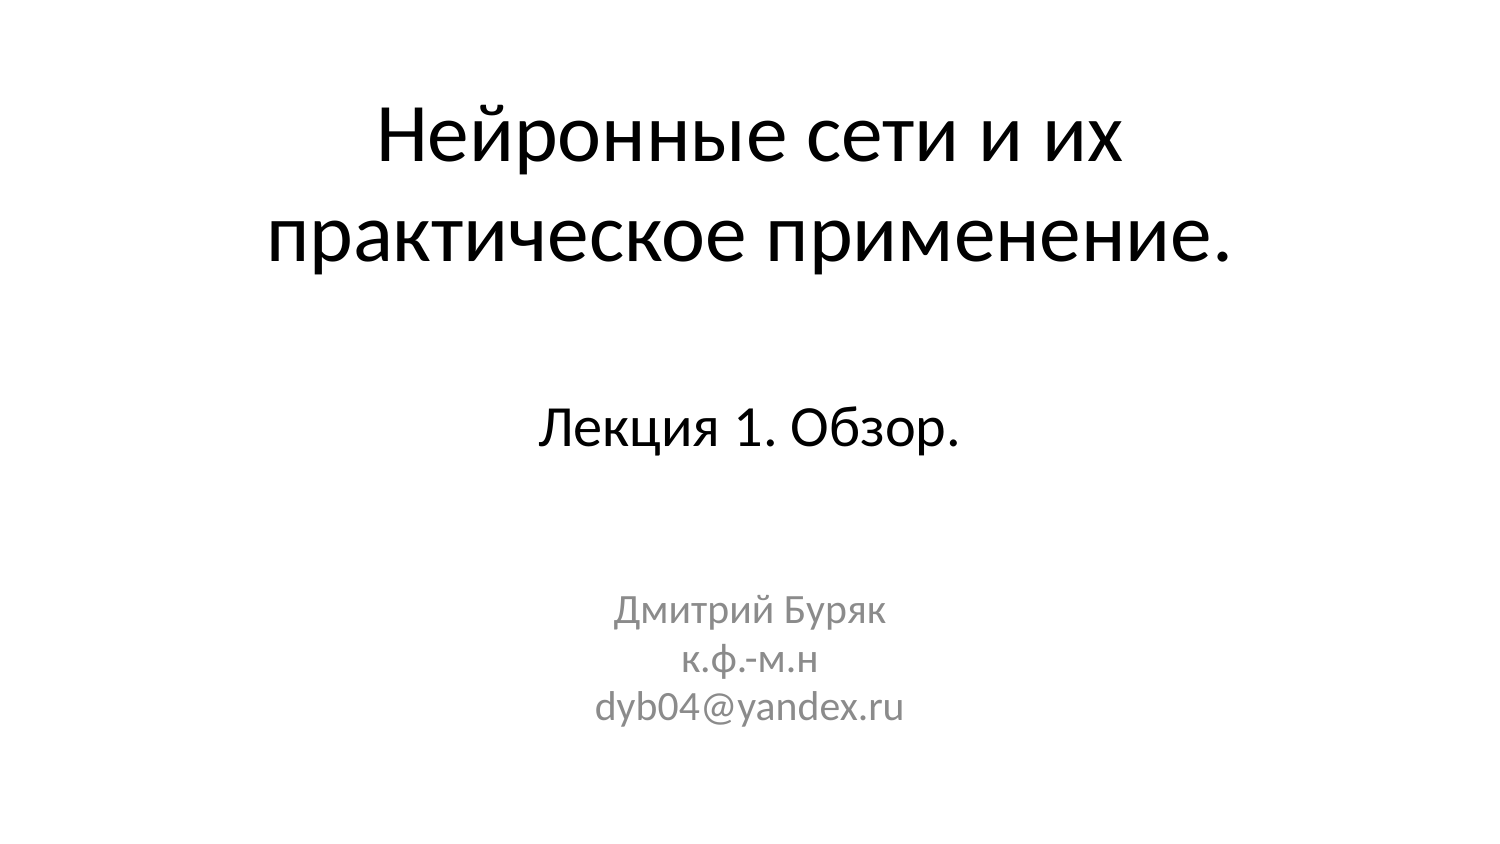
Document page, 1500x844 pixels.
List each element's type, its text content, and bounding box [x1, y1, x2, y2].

subtitle Дмитрий Буряк к.ф.-м.н dyb04@yandex.ru [225, 584, 1275, 753]
title Нейронные сети и их практическое применение. Лекция 1. Обзор. [112, 43, 1388, 493]
